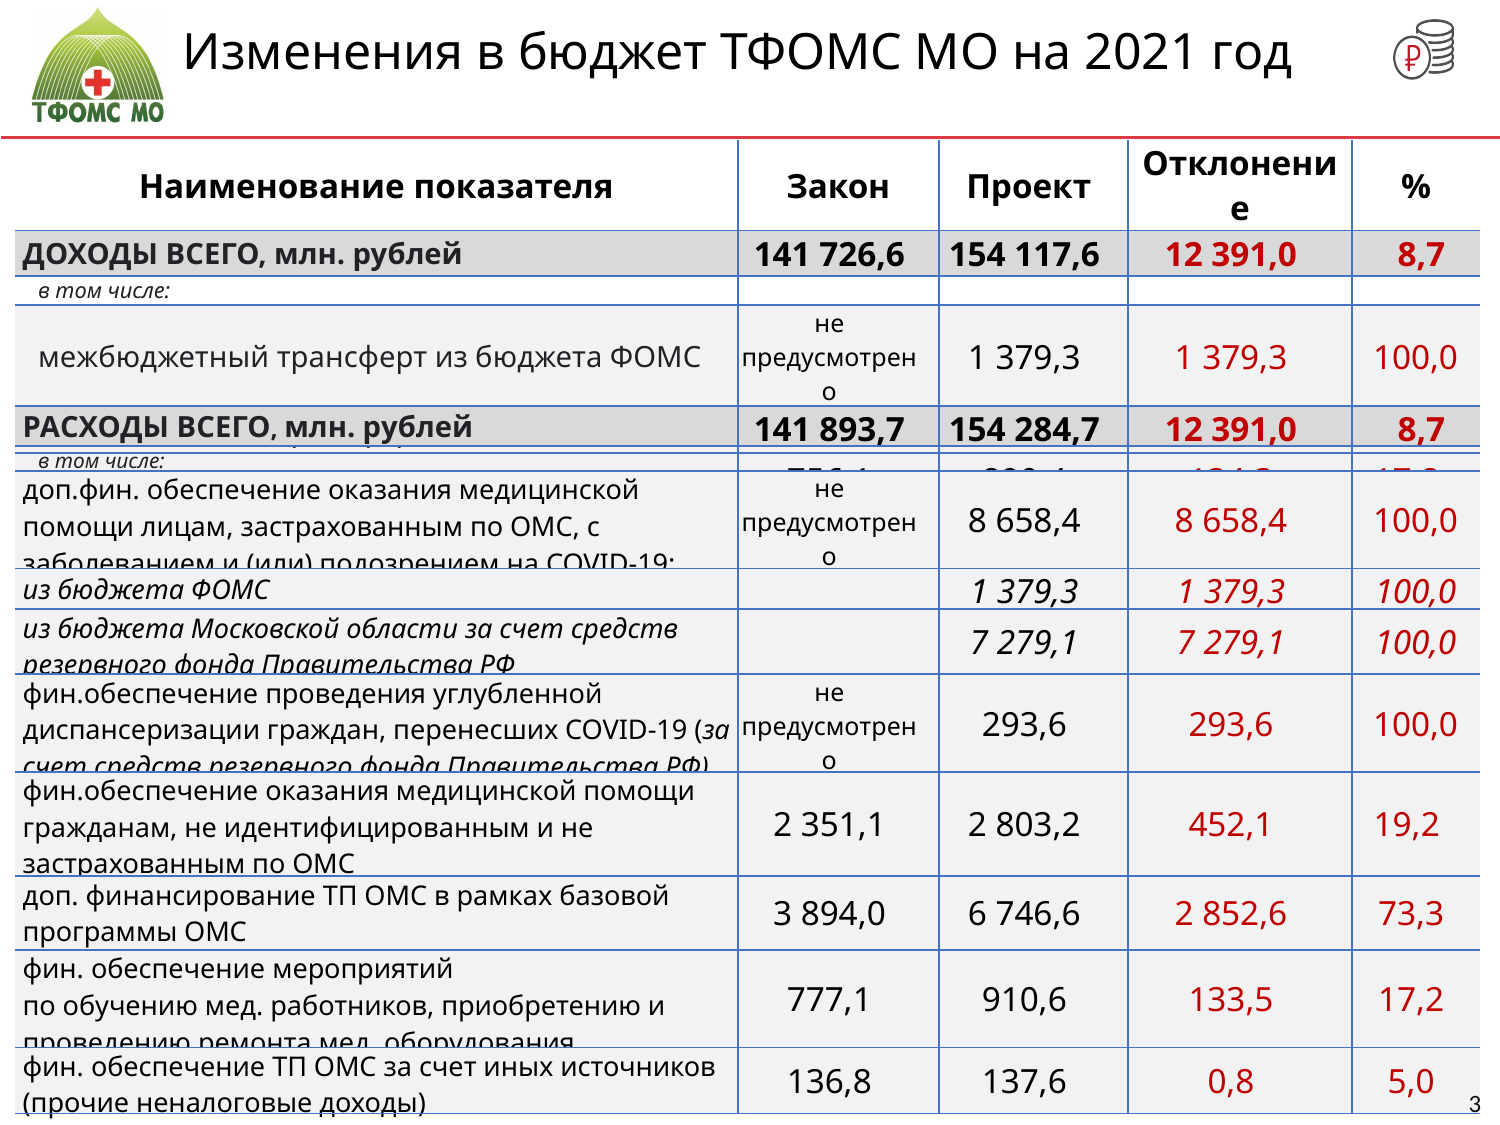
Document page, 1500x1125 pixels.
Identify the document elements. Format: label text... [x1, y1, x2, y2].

table_cell [739, 447, 938, 470]
table_cell [1129, 277, 1351, 304]
table_cell 100,0 [1353, 569, 1480, 608]
table_header Проект [940, 140, 1127, 230]
table_cell [739, 569, 938, 608]
table_cell фин. обеспечение ТП ОМС за счет иных источников (прочие неналоговые доходы) [15, 1048, 737, 1113]
table_cell 293,6 [1129, 675, 1351, 771]
picture [31, 7, 164, 123]
table_cell [940, 447, 1127, 470]
table_cell 2 852,6 [1129, 877, 1351, 949]
text_box 3 [1453, 1079, 1497, 1125]
table_cell 2 803,2 [940, 773, 1127, 875]
table_header РАСХОДЫ ВСЕГО, млн. рублей [15, 407, 737, 445]
table_header Наименование показателя [15, 140, 737, 230]
table_cell [1129, 447, 1351, 470]
text_box Изменения в бюджет ТФОМС МО на 2021 год [182, 19, 1392, 80]
table_cell 910,6 [940, 951, 1127, 1047]
table_header 141 893,7 [739, 407, 938, 445]
table_cell 137,6 [940, 1048, 1127, 1113]
table_cell в том числе: [15, 277, 737, 304]
table_cell 5,0 [1353, 1048, 1480, 1113]
table_cell [739, 277, 938, 304]
table_cell 777,1 [739, 951, 938, 1047]
table_header 8,7 [1353, 407, 1480, 445]
table_cell 100,0 [1353, 675, 1480, 771]
table_cell 2 351,1 [739, 773, 938, 875]
table_cell 141 726,6 [739, 231, 938, 275]
table_cell 100,0 [1353, 306, 1480, 405]
table_cell 73,3 [1353, 877, 1480, 949]
table_cell из бюджета ФОМС [15, 569, 737, 608]
table_cell 19,2 [1353, 773, 1480, 875]
table_cell 452,1 [1129, 773, 1351, 875]
table_cell 8 658,4 [1129, 472, 1351, 568]
picture [1392, 19, 1454, 80]
table_cell межбюджетный трансферт из бюджета ФОМС [15, 306, 737, 405]
table_cell фин.обеспечение проведения углубленной диспансеризации граждан, перенесших COVID-19 (за счет средств резервного фонда Правительства РФ) [15, 675, 737, 771]
table_header 154 284,7 [940, 407, 1127, 445]
table_header 12 391,0 [1129, 407, 1351, 445]
table_cell 6 746,6 [940, 877, 1127, 949]
table_cell 1 379,3 [1129, 306, 1351, 405]
table_header Закон [739, 140, 938, 230]
table_cell не предусмотрено [739, 472, 938, 568]
table_cell 293,6 [940, 675, 1127, 771]
table_cell из бюджета Московской области за счет средств резервного фонда Правительства РФ [15, 610, 737, 673]
table_cell 7 279,1 [940, 610, 1127, 673]
table_cell 12 391,0 [1129, 231, 1351, 275]
table_cell 1 379,3 [940, 569, 1127, 608]
table_cell 100,0 [1353, 472, 1480, 568]
table_cell 0,8 [1129, 1048, 1351, 1113]
table_cell фин.обеспечение оказания медицинской помощи гражданам, не идентифицированным и не застрахованным по ОМС [15, 773, 737, 875]
table_header % [1353, 140, 1480, 230]
table_cell 136,8 [739, 1048, 938, 1113]
table_cell фин. обеспечение мероприятий по обучению мед. работников, приобретению и проведению ремонта мед. оборудования [15, 951, 737, 1047]
table_cell не предусмотрено [739, 675, 938, 771]
table_cell [739, 610, 938, 673]
table_cell [1353, 277, 1480, 304]
table_cell [1353, 447, 1480, 470]
table_cell 8,7 [1353, 231, 1480, 275]
table_cell не предусмотрено [739, 306, 938, 405]
table_cell [940, 277, 1127, 304]
table_cell 154 117,6 [940, 231, 1127, 275]
table_cell 7 279,1 [1129, 610, 1351, 673]
table_cell 1 379,3 [1129, 569, 1351, 608]
table_cell 100,0 [1353, 610, 1480, 673]
table_cell в том числе: [15, 447, 737, 470]
table_cell ДОХОДЫ ВСЕГО, млн. рублей [15, 231, 737, 275]
table_cell 17,2 [1353, 951, 1480, 1047]
table_header Отклонение [1129, 140, 1351, 230]
table_cell 133,5 [1129, 951, 1351, 1047]
table_cell доп. финансирование ТП ОМС в рамках базовой программы ОМС [15, 877, 737, 949]
table_cell доп.фин. обеспечение оказания медицинской помощи лицам, застрахованным по ОМС, с заболеванием и (или) подозрением на COVID-19: [15, 472, 737, 568]
table_cell 8 658,4 [940, 472, 1127, 568]
table_cell 3 894,0 [739, 877, 938, 949]
table_cell 1 379,3 [940, 306, 1127, 405]
